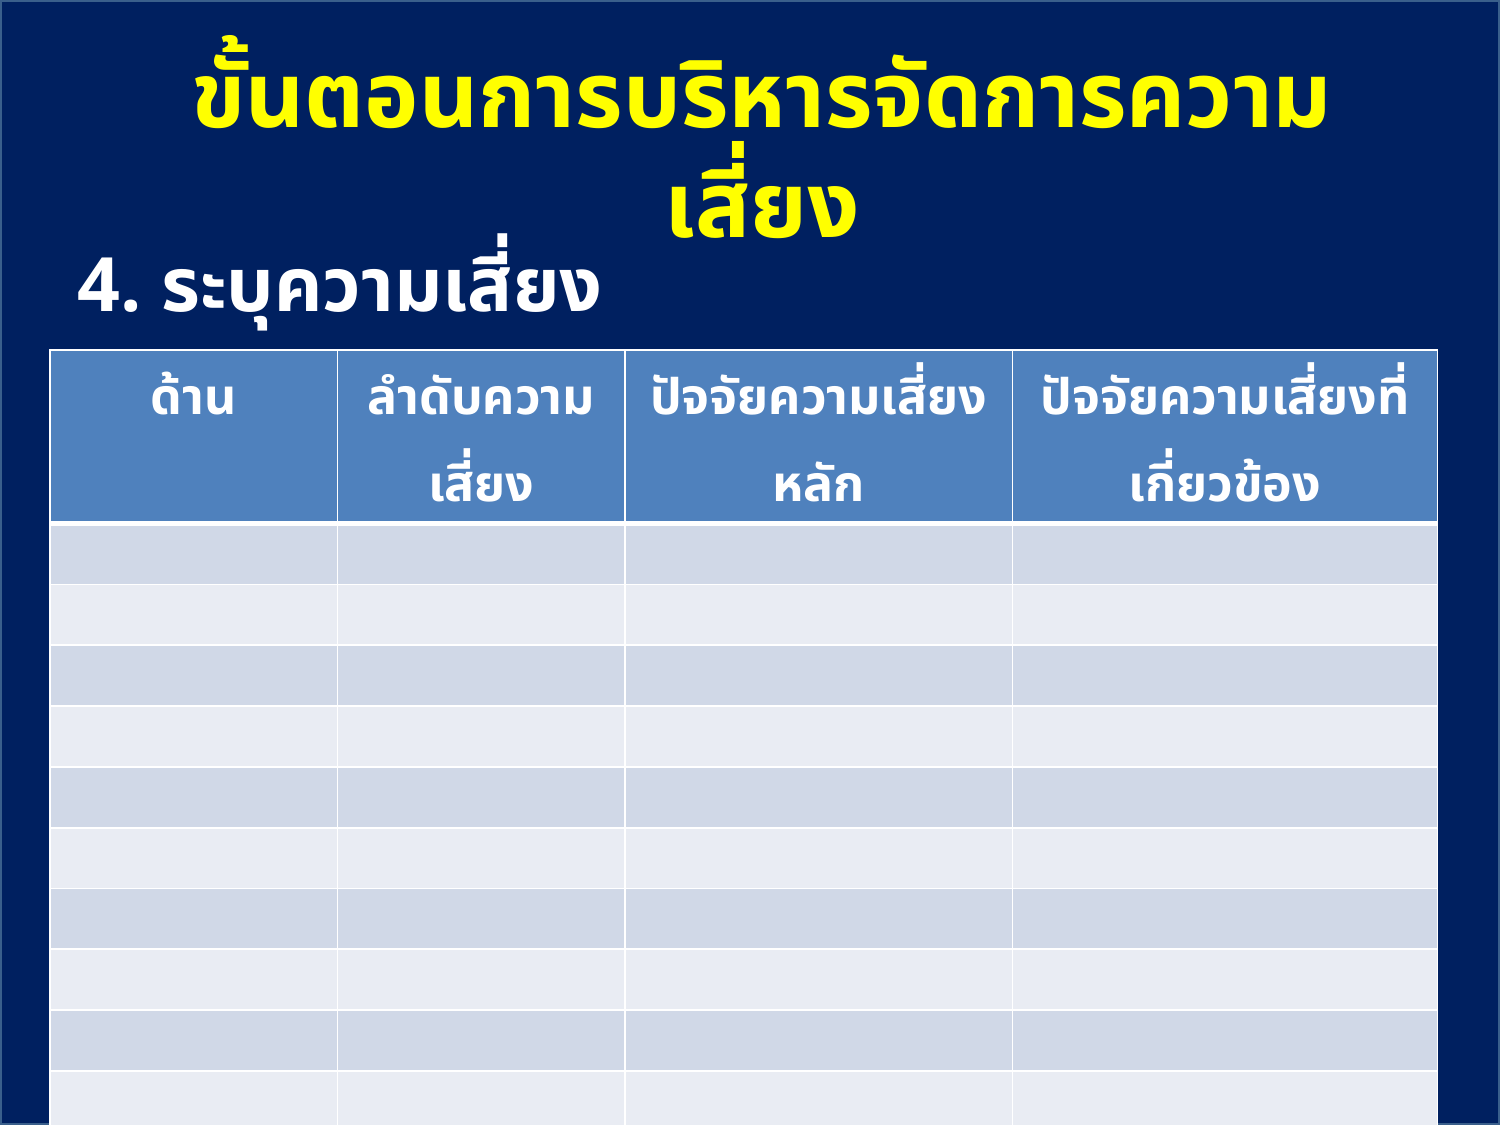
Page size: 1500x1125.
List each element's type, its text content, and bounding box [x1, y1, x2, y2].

table_cell [1013, 889, 1437, 948]
table_cell [626, 768, 1012, 827]
table_cell [51, 889, 337, 948]
table_cell [1013, 585, 1437, 644]
table_cell [338, 829, 624, 888]
table_cell [626, 829, 1012, 888]
table_cell [626, 1072, 1012, 1125]
table_cell [1013, 1011, 1437, 1070]
table_cell [51, 585, 337, 644]
table_cell [626, 1011, 1012, 1070]
table_cell [51, 829, 337, 888]
table_cell [626, 585, 1012, 644]
table_cell [626, 950, 1012, 1009]
table_cell [338, 585, 624, 644]
table_cell [626, 889, 1012, 948]
table_cell [51, 646, 337, 705]
title ขั้นตอนการบริหารจัดการความเสี่ยง [125, 24, 1400, 267]
table_cell [1013, 950, 1437, 1009]
table_cell [338, 526, 624, 584]
table_cell [338, 950, 624, 1009]
table_cell [1013, 646, 1437, 705]
text_box [0, 0, 1500, 1125]
table_cell [1013, 768, 1437, 827]
table_cell [51, 707, 337, 766]
table_header ลำดับความเสี่ยง [338, 351, 624, 521]
table_cell [1013, 829, 1437, 888]
table_header ด้าน [51, 351, 337, 521]
table_cell [338, 768, 624, 827]
table_cell [51, 768, 337, 827]
table_cell [51, 1011, 337, 1070]
table_cell [51, 950, 337, 1009]
table_cell [51, 1072, 337, 1125]
table_cell [338, 889, 624, 948]
table_cell [1013, 526, 1437, 584]
table_cell [626, 707, 1012, 766]
table_cell [1013, 707, 1437, 766]
table_header ปัจจัยความเสี่ยงหลัก [626, 351, 1012, 521]
table_cell [338, 707, 624, 766]
table_cell [1013, 1072, 1437, 1125]
table_cell [338, 1072, 624, 1125]
table_header ปัจจัยความเสี่ยงที่เกี่ยวข้อง [1013, 351, 1437, 521]
table_cell [51, 526, 337, 584]
text_box 4. ระบุความเสี่ยง [62, 187, 1338, 349]
table_cell [338, 1011, 624, 1070]
table_cell [338, 646, 624, 705]
table_cell [626, 646, 1012, 705]
table_cell [626, 526, 1012, 584]
